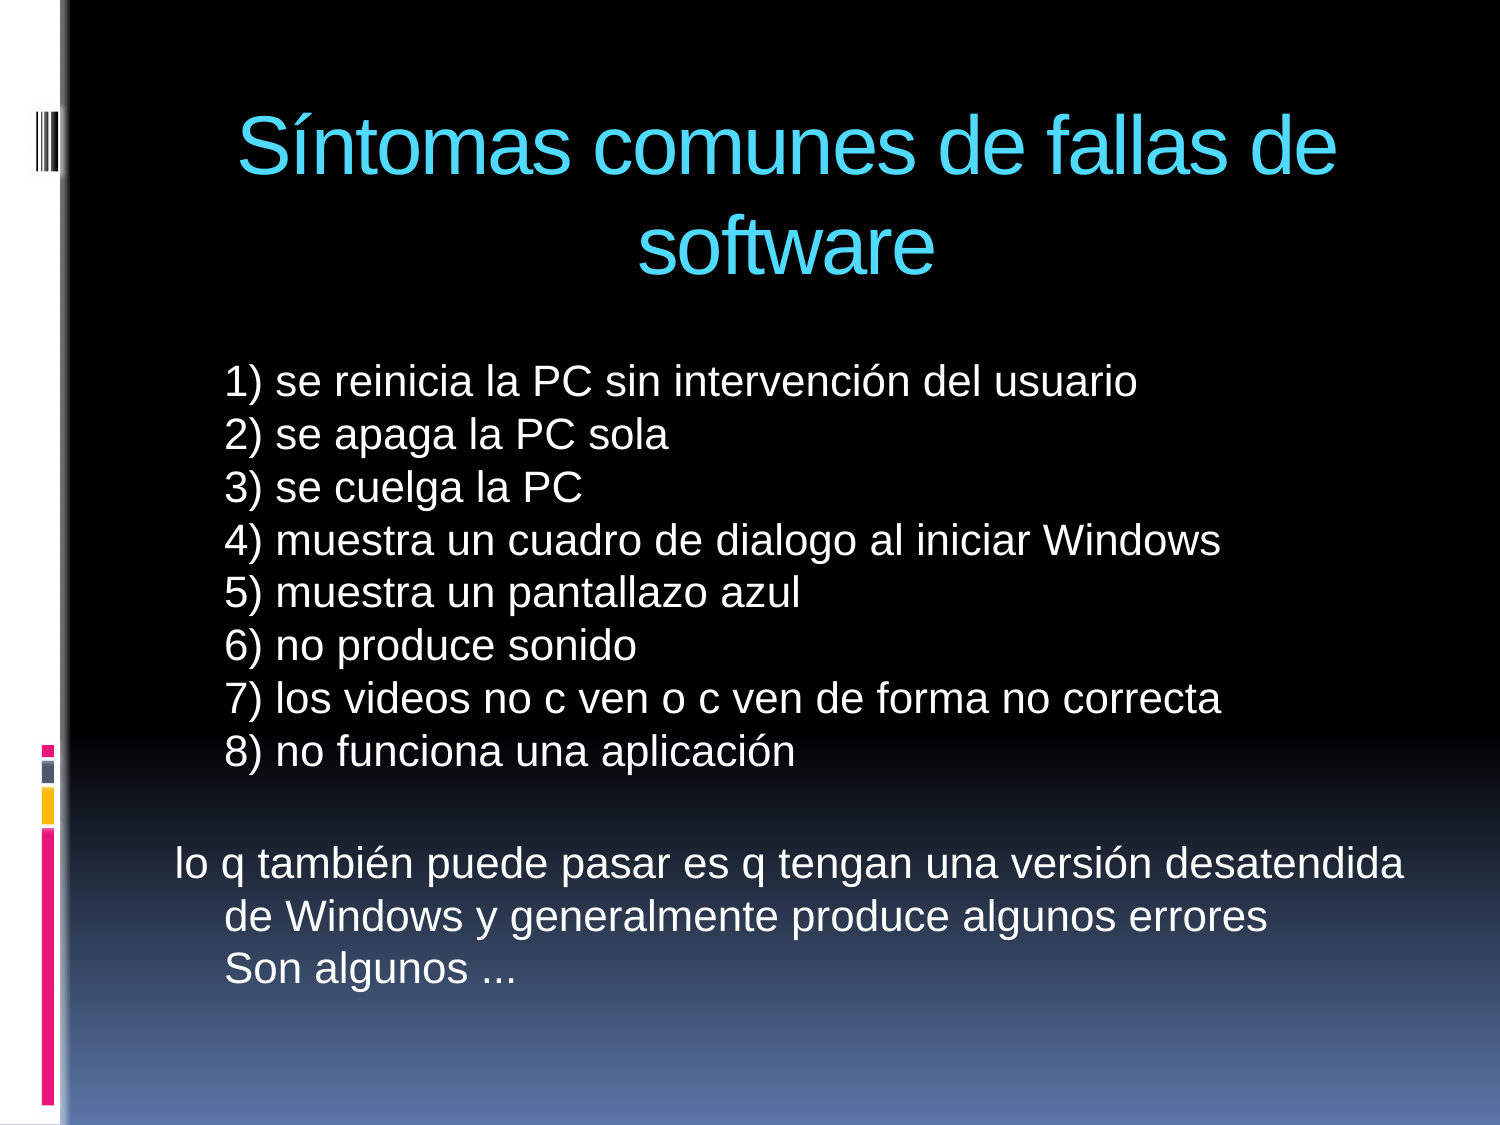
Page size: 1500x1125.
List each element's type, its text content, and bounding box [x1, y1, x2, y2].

list 1) se reinicia la PC sin intervención del usuario 2) se apaga la PC sola 3) se cuelga la PC 4) muestra un cuadro de dialogo al iniciar Windows 5) muestra un pantallazo azul 6) no produce sonido 7) los videos no c ven o c ven de forma no correcta 8) no funciona una aplicación lo q también puede pasar es q tengan una versión desatendida de Windows y generalmente produce algunos errores Son algunos ... [150, 292, 1425, 1043]
title Síntomas comunes de fallas de software [150, 83, 1425, 234]
